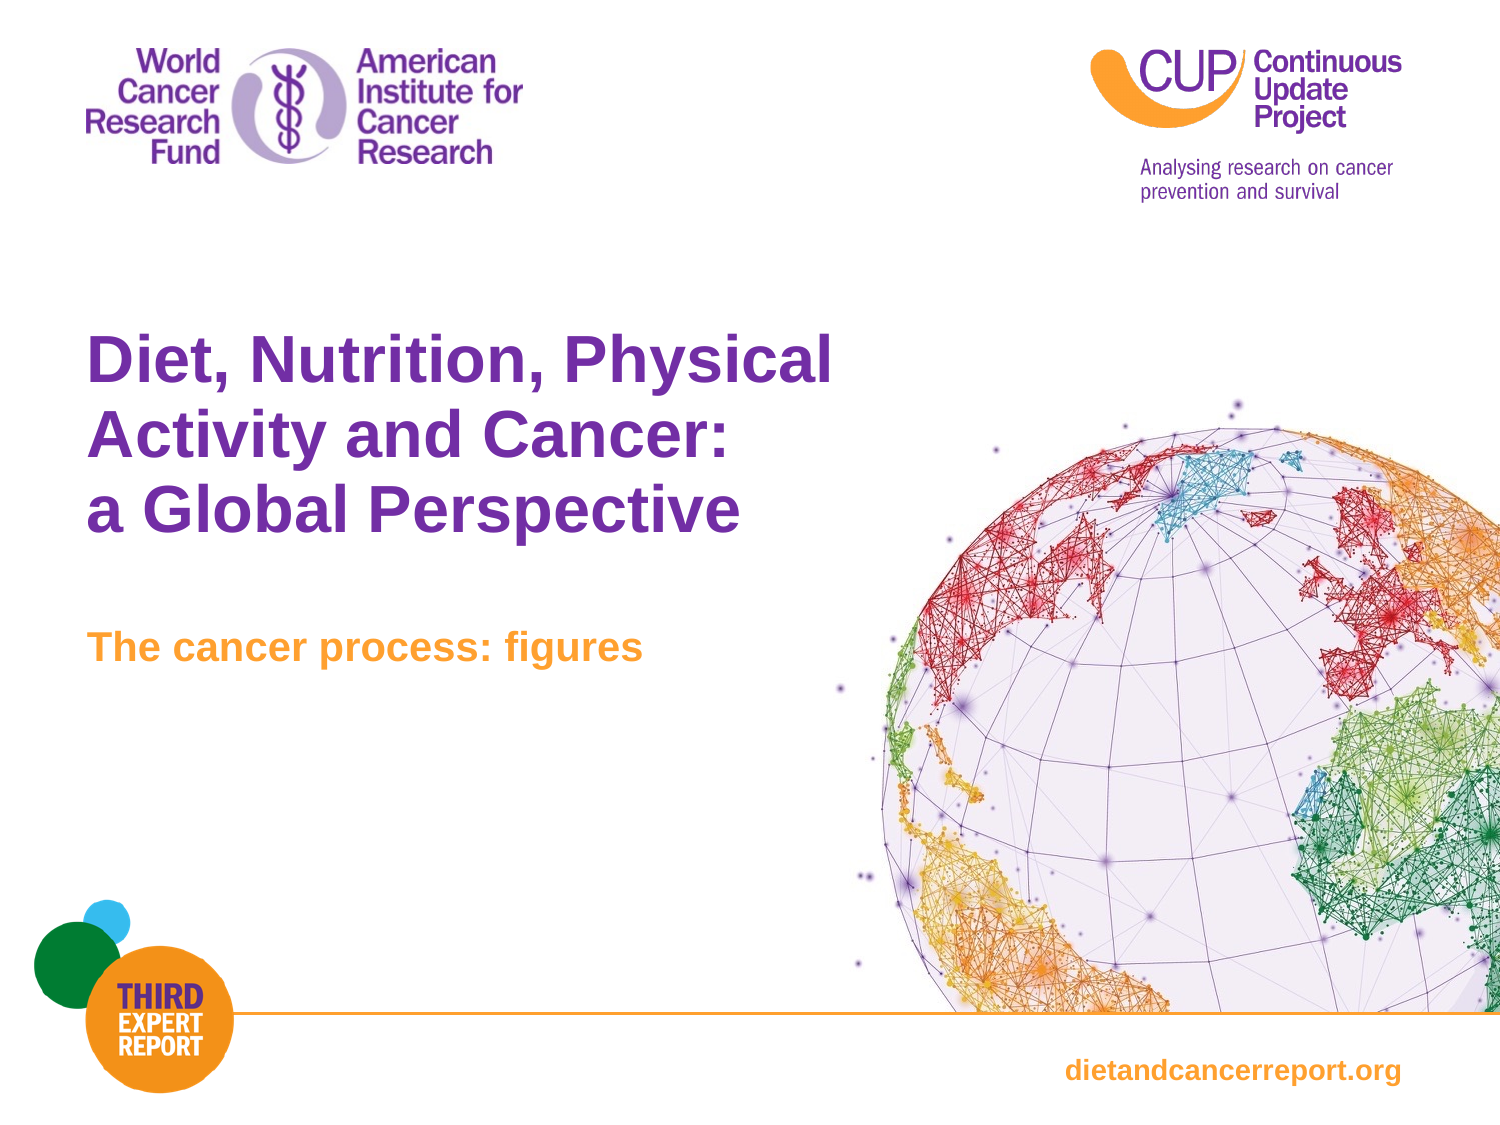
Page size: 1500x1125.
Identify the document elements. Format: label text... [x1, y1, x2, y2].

picture [86, 48, 523, 164]
picture [1089, 48, 1403, 203]
picture [833, 396, 1500, 1012]
list The cancer process: figures [86, 595, 826, 711]
picture [2, 865, 265, 1125]
